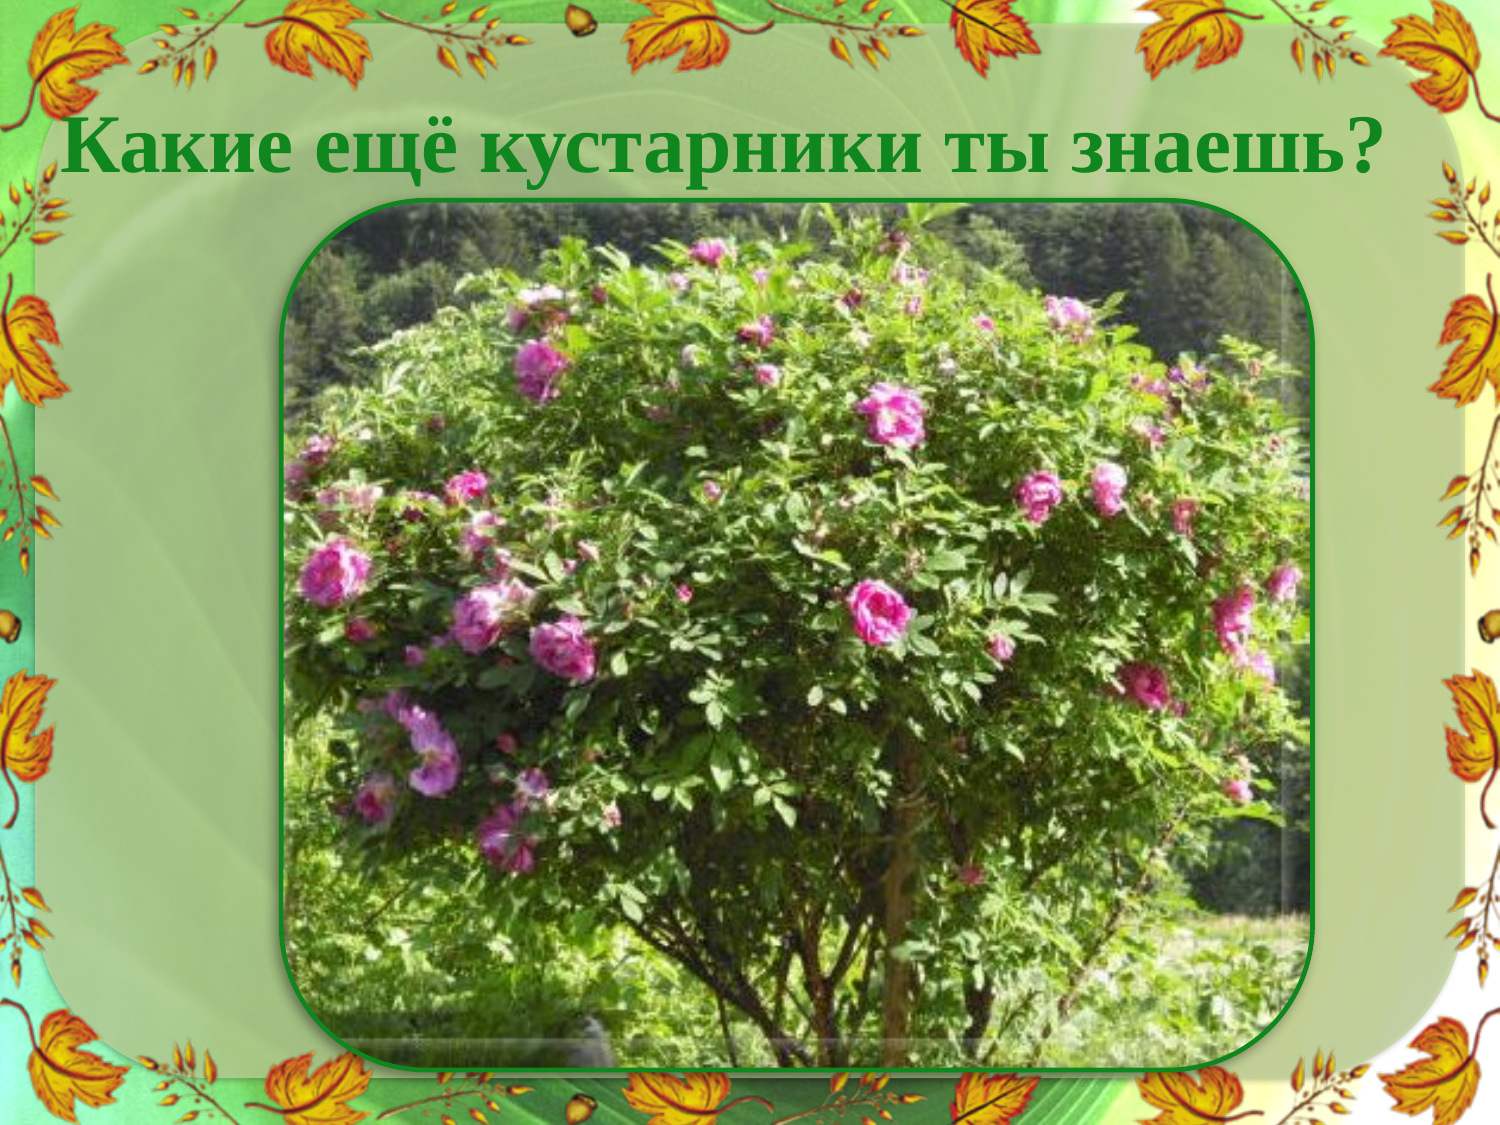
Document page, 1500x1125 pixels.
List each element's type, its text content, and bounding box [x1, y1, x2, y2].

picture [0, 0, 1500, 1125]
title Какие ещё кустарники ты знаешь? [23, 44, 1426, 233]
